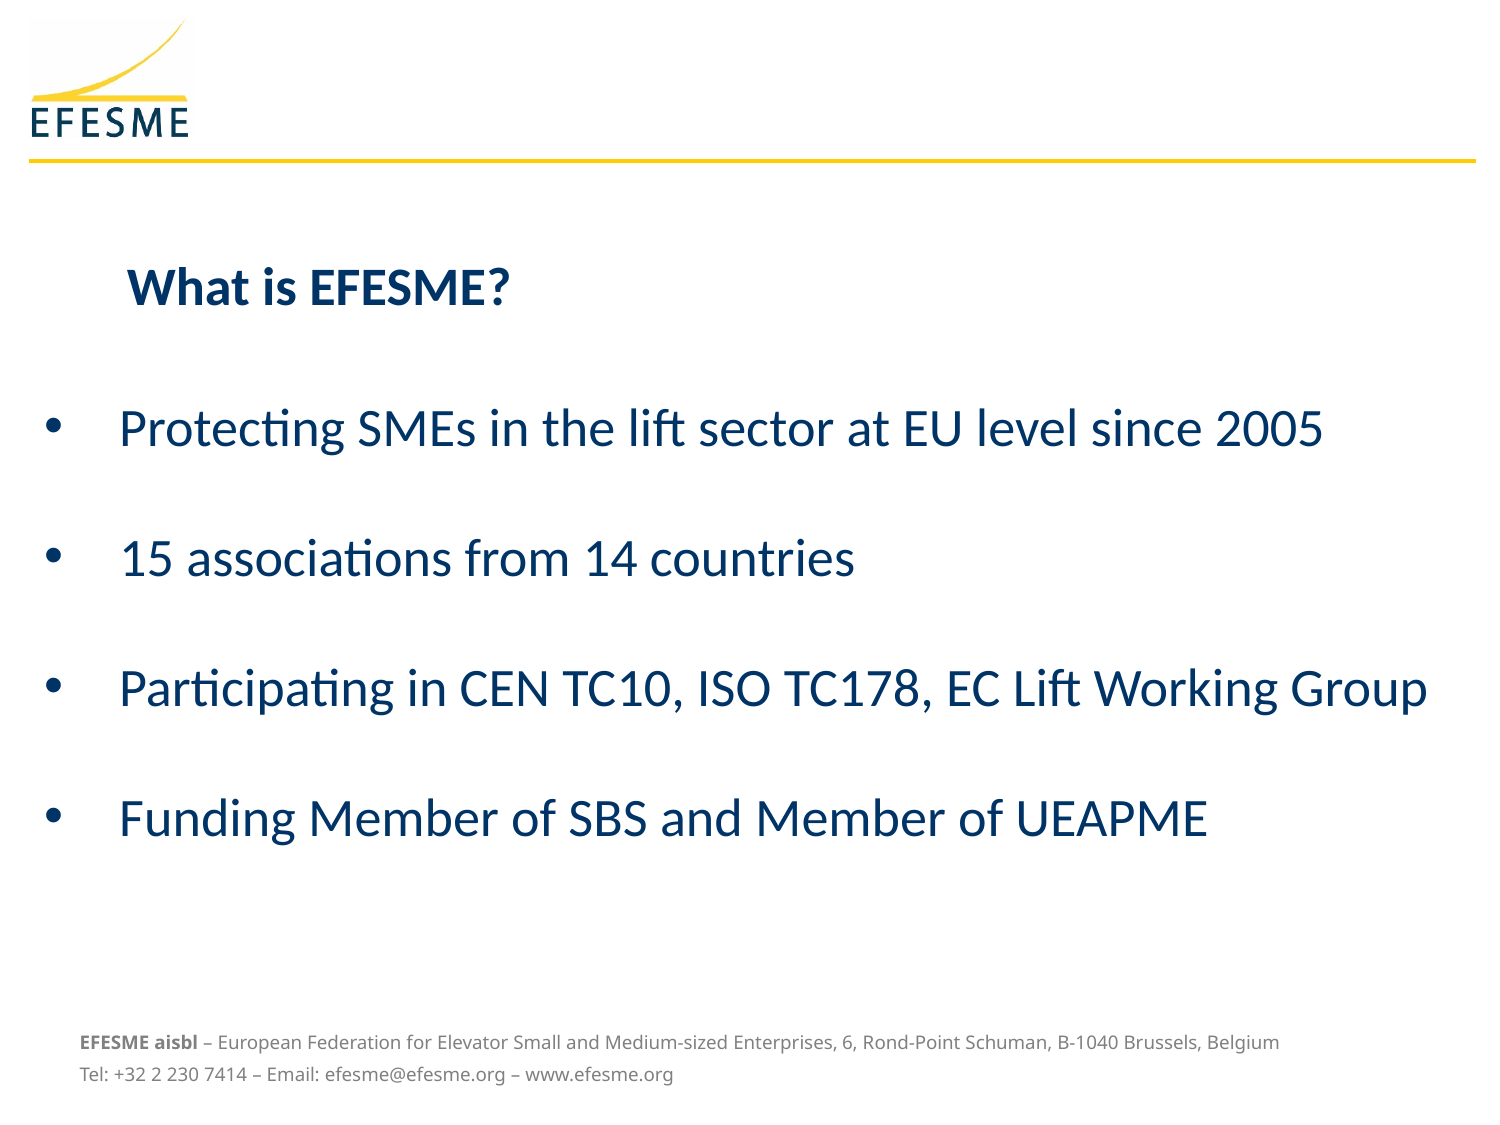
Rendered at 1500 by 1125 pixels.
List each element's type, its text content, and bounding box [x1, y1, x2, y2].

picture [29, 18, 195, 138]
text_box What is EFESME? [112, 243, 1400, 324]
text_box Protecting SMEs in the lift sector at EU level since 2005 15 associations from 14 countries Participating in CEN TC10, ISO TC178, EC Lift Working Group Funding Member of SBS and Member of UEAPME [29, 385, 1500, 920]
text_box EFESME aisbl – European Federation for Elevator Small and Medium-sized Enterprises, 6, Rond-Point Schuman, B-1040 Brussels, Belgium Tel: +32 2 230 7414 – Email: efesme@efesme.org – www.efesme.org [64, 1023, 1436, 1093]
